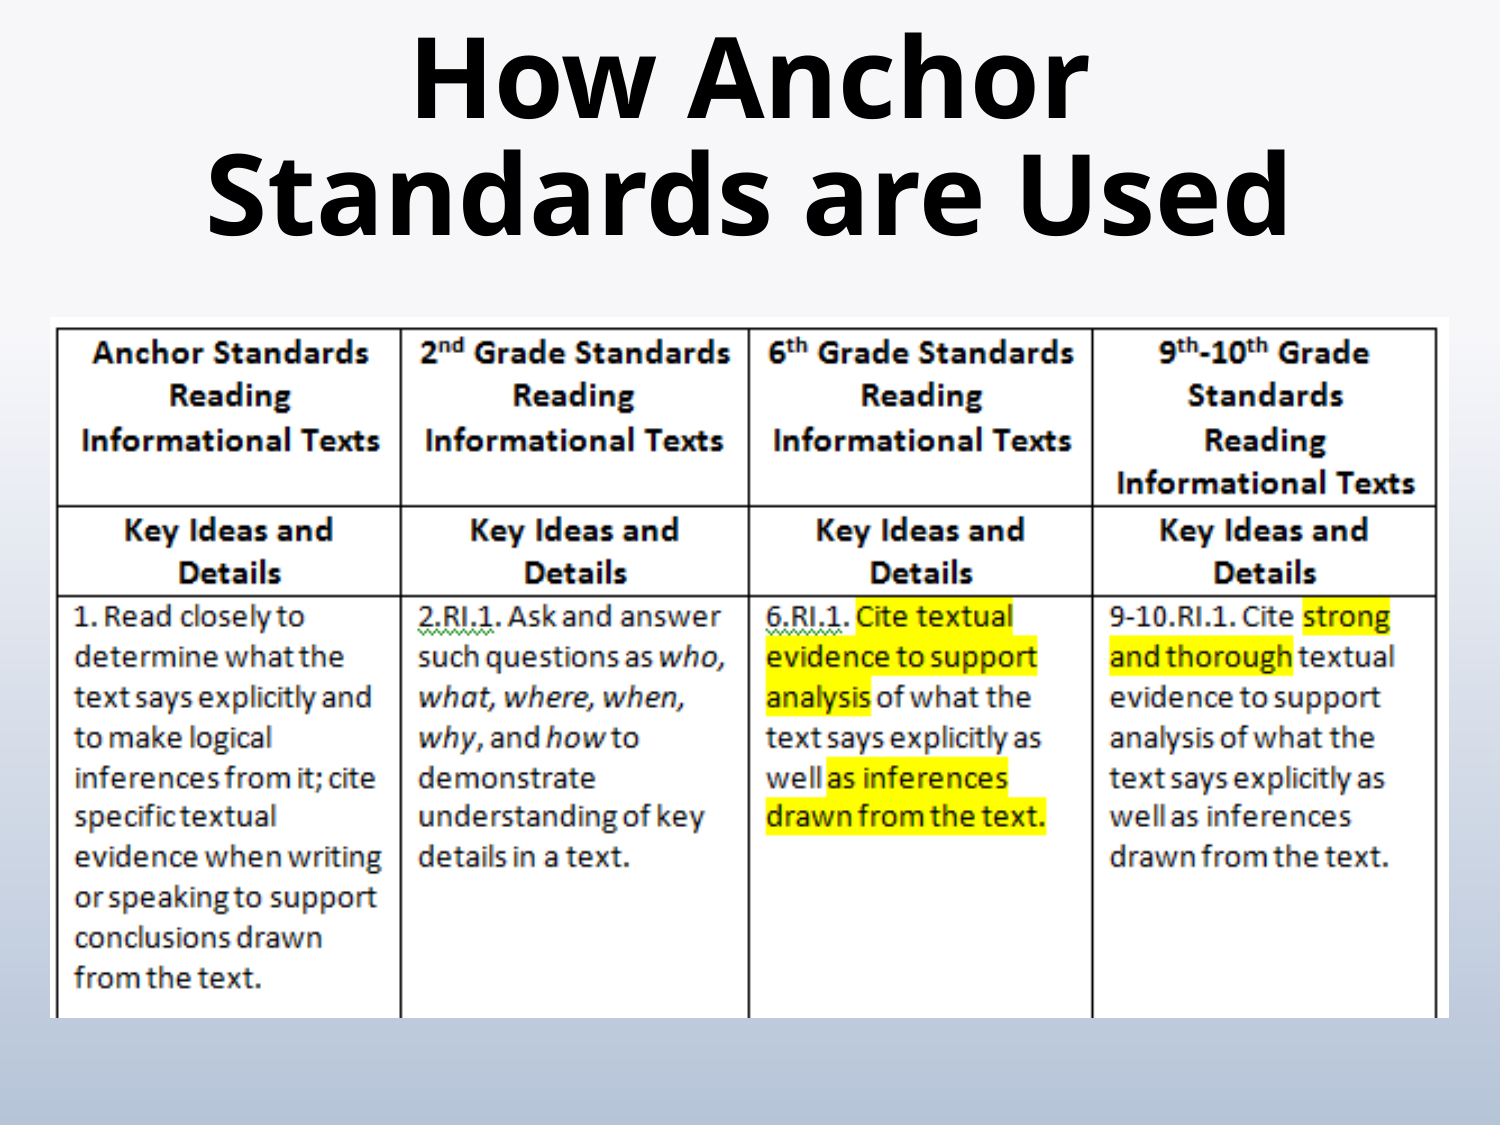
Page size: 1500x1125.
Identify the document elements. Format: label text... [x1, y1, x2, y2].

title How Anchor Standards are Used [150, 37, 1350, 245]
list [49, 315, 1451, 1020]
